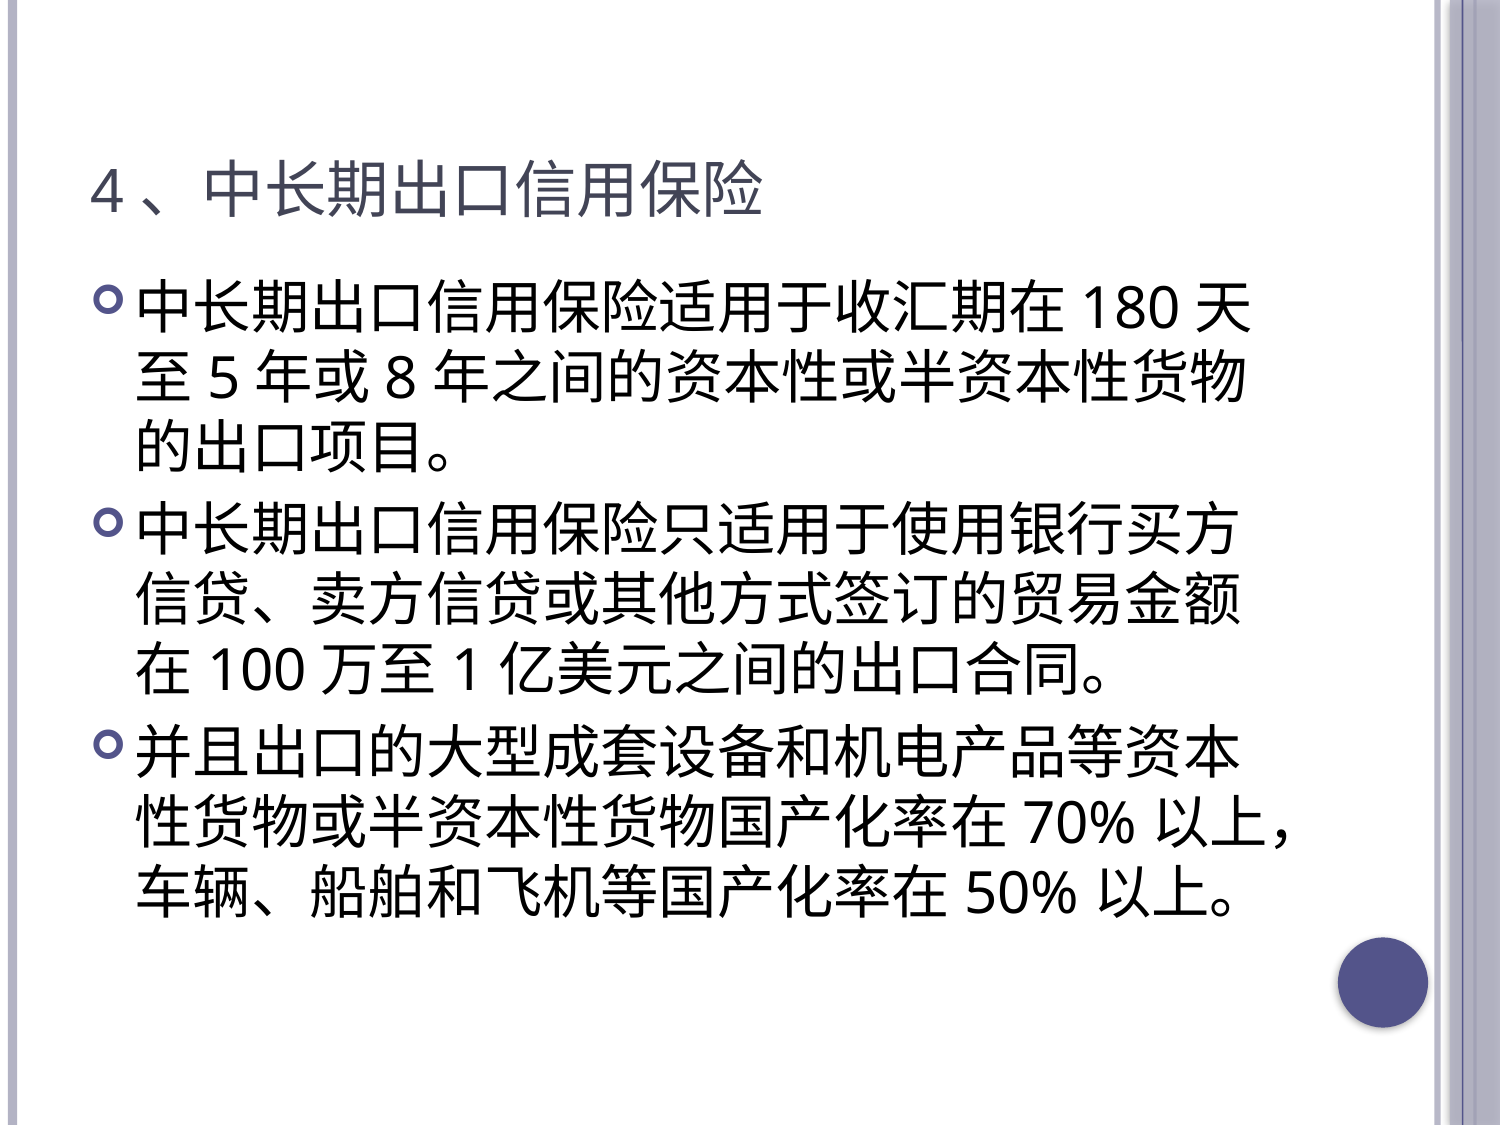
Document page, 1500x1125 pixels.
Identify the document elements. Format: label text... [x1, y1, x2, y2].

list 中长期出口信用保险适用于收汇期在180天至5年或8年之间的资本性或半资本性货物的出口项目。 中长期出口信用保险只适用于使用银行买方信贷、卖方信贷或其他方式签订的贸易金额在100万至1亿美元之间的出口合同。 并且出口的大型成套设备和机电产品等资本性货物或半资本性货物国产化率在70%以上，车辆、船舶和飞机等国产化率在50%以上。 [74, 262, 1301, 1063]
title 4、中长期出口信用保险 [75, 45, 1300, 233]
